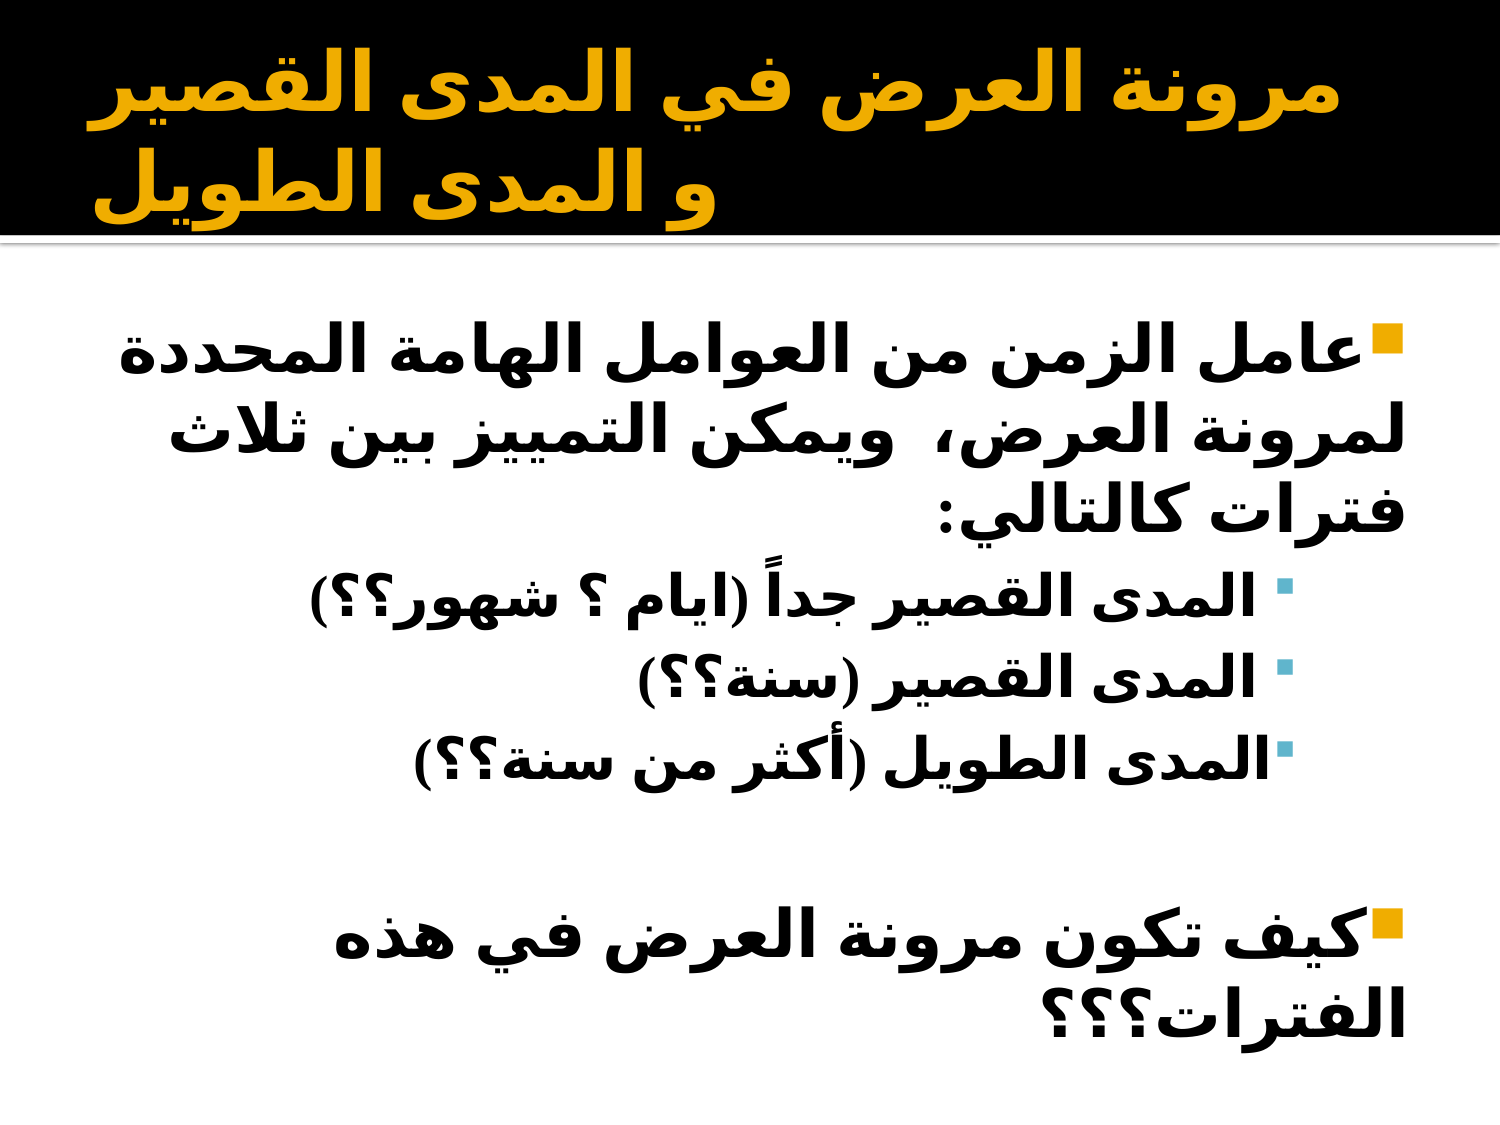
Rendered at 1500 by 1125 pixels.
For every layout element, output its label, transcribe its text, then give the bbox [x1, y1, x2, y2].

list عامل الزمن من العوامل الهامة المحددة لمرونة العرض، ويمكن التمييز بين ثلاث فترات كالتالي: المدى القصير جداً (ايام ؟ شهور؟؟) المدى القصير (سنة؟؟) المدى الطويل (أكثر من سنة؟؟) كيف تكون مرونة العرض في هذه الفترات؟؟؟ [75, 291, 1425, 1050]
title مرونة العرض في المدى القصير و المدى الطويل [75, 25, 1425, 231]
